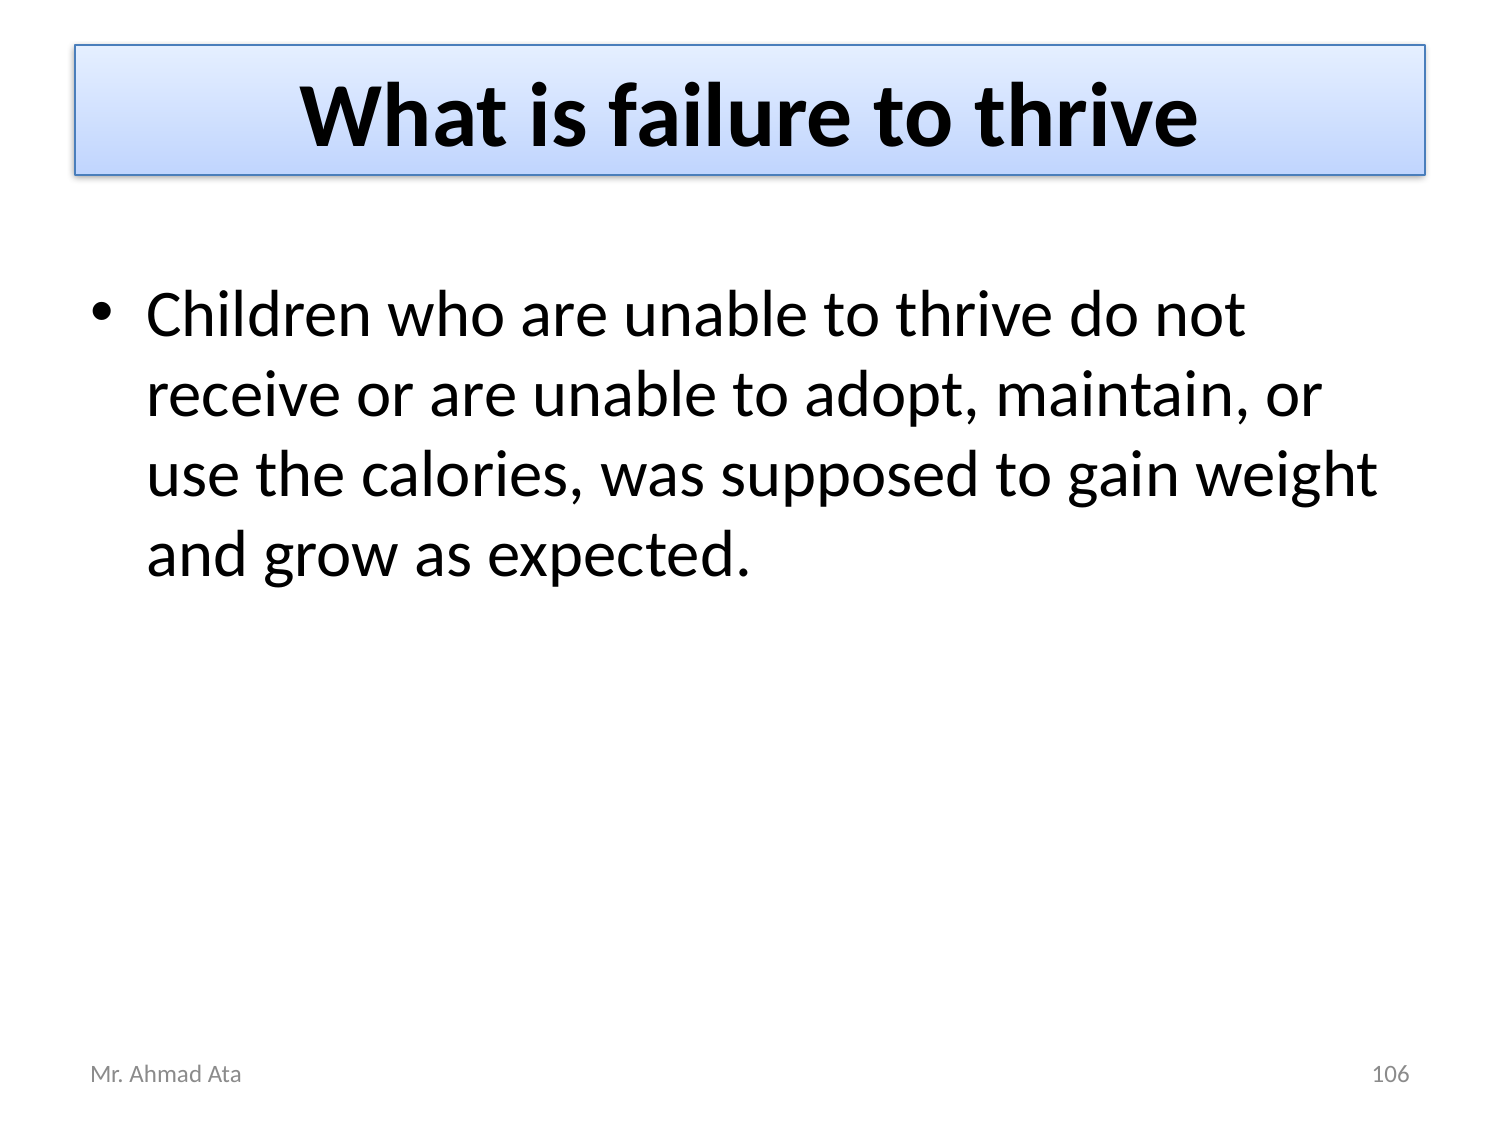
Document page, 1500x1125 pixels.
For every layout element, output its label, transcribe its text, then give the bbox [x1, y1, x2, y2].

slide_number 106 [1074, 1042, 1425, 1103]
list Children who are unable to thrive do not receive or are unable to adopt, maintain, or use the calories, was supposed to gain weight and grow as expected. [75, 262, 1425, 1005]
title What is failure to thrive [74, 44, 1426, 176]
slide_number Mr. Ahmad Ata [75, 1042, 425, 1103]
